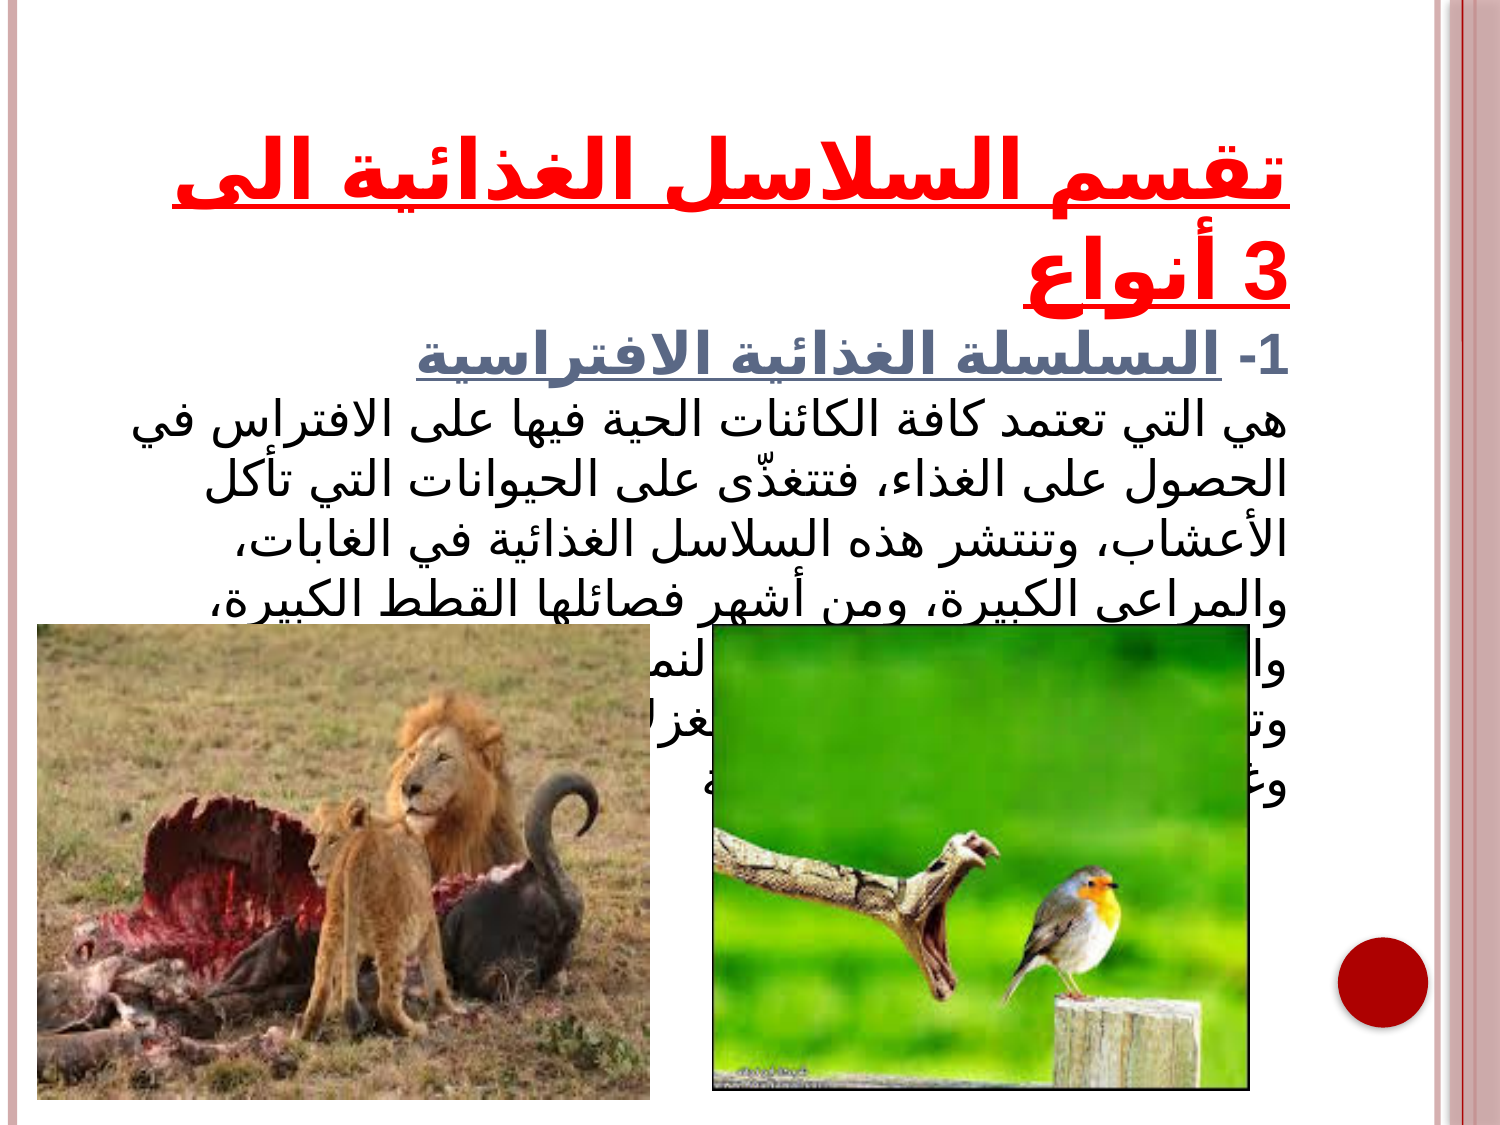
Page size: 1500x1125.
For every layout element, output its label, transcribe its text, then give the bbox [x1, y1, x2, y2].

text_box تقسم السلاسل الغذائية الى 3 أنواع 1- الىسلسلة الغذائية الافتراسية هي التي تعتمد كافة الكائنات الحية فيها على الافتراس في الحصول على الغذاء، فتتغذّى على الحيوانات التي تأكل الأعشاب، وتنتشر هذه السلاسل الغذائية في الغابات، والمراعي الكبيرة، ومن أشهر فصائلها القطط الكبيرة، والتي تحتوي على: الأسود، والنمور، والضباع، والذئاب، وتتغذى بشكل رئيسي على الغزلان، والأبقار، والأفيال، وغيرها من الحيوانات العشبية 3 [99, 108, 1305, 1125]
picture [36, 624, 651, 1101]
picture [711, 624, 1251, 1092]
